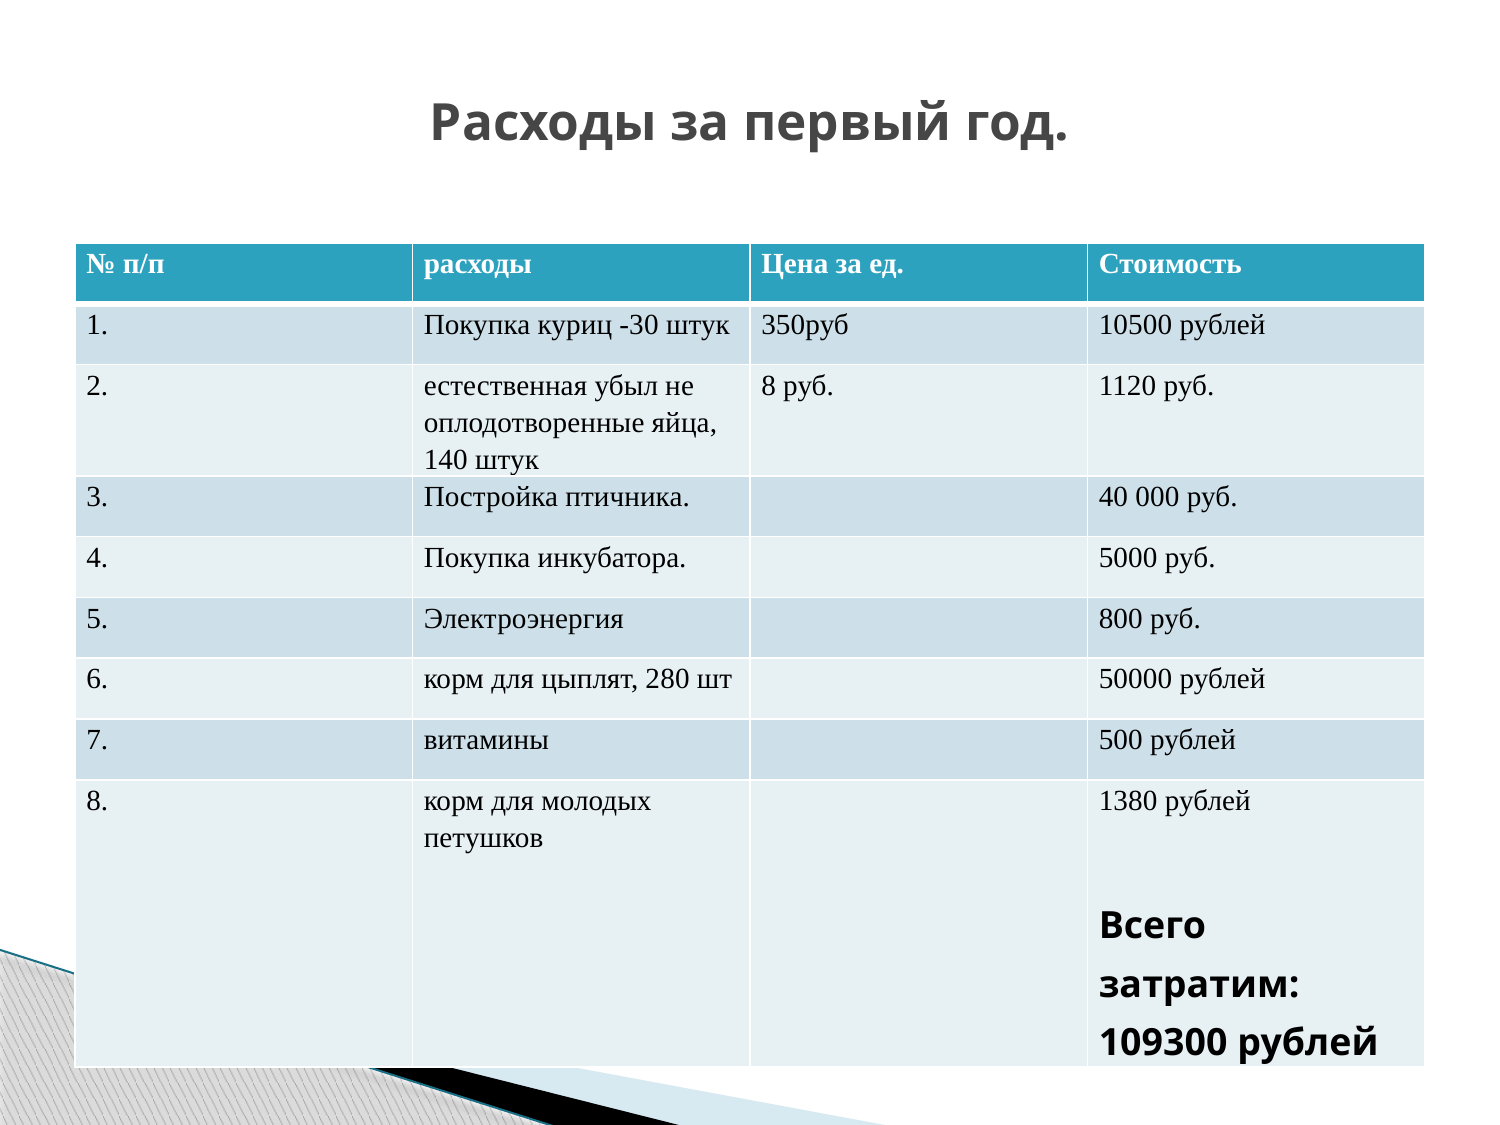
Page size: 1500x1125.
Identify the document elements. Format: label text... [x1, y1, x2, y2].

table_cell 7. [76, 720, 412, 779]
table_cell корм для молодых петушков [413, 781, 749, 1066]
table_cell 40 000 руб. [1088, 477, 1424, 536]
table_cell 10500 рублей [1088, 307, 1424, 364]
table_cell 2. [76, 365, 412, 475]
table_cell [751, 537, 1087, 597]
table_cell 4. [76, 537, 412, 597]
table_cell Электроэнергия [413, 598, 749, 657]
table_cell 500 рублей [1088, 720, 1424, 779]
table_cell 8. [76, 781, 412, 1066]
table_cell 6. [76, 659, 412, 718]
table_cell Покупка куриц -30 штук [413, 307, 749, 364]
table_header Стоимость [1088, 244, 1424, 301]
table_cell 5. [76, 598, 412, 657]
table_cell 5000 руб. [1088, 537, 1424, 597]
table_cell 1120 руб. [1088, 365, 1424, 475]
table_cell Постройка птичника. [413, 477, 749, 536]
table_cell витамины [413, 720, 749, 779]
table_cell 3. [76, 477, 412, 536]
title Расходы за первый год. [75, 78, 1425, 233]
table_cell 1. [76, 307, 412, 364]
table_cell [751, 781, 1087, 1066]
table_cell [751, 477, 1087, 536]
table_cell [751, 598, 1087, 657]
table_cell 50000 рублей [1088, 659, 1424, 718]
table_cell корм для цыплят, 280 шт [413, 659, 749, 718]
table_cell 1380 рублей Всего затратим: 109300 рублей [1088, 781, 1424, 1066]
table_cell 800 руб. [1088, 598, 1424, 657]
table_cell Покупка инкубатора. [413, 537, 749, 597]
table_header № п/п [76, 244, 412, 301]
table_cell 350руб [751, 307, 1087, 364]
table_cell 8 руб. [751, 365, 1087, 475]
table_cell [751, 720, 1087, 779]
table_header расходы [413, 244, 749, 301]
table_header Цена за ед. [751, 244, 1087, 301]
table_cell [751, 659, 1087, 718]
table_cell естественная убыл не оплодотворенные яйца, 140 штук [413, 365, 749, 475]
